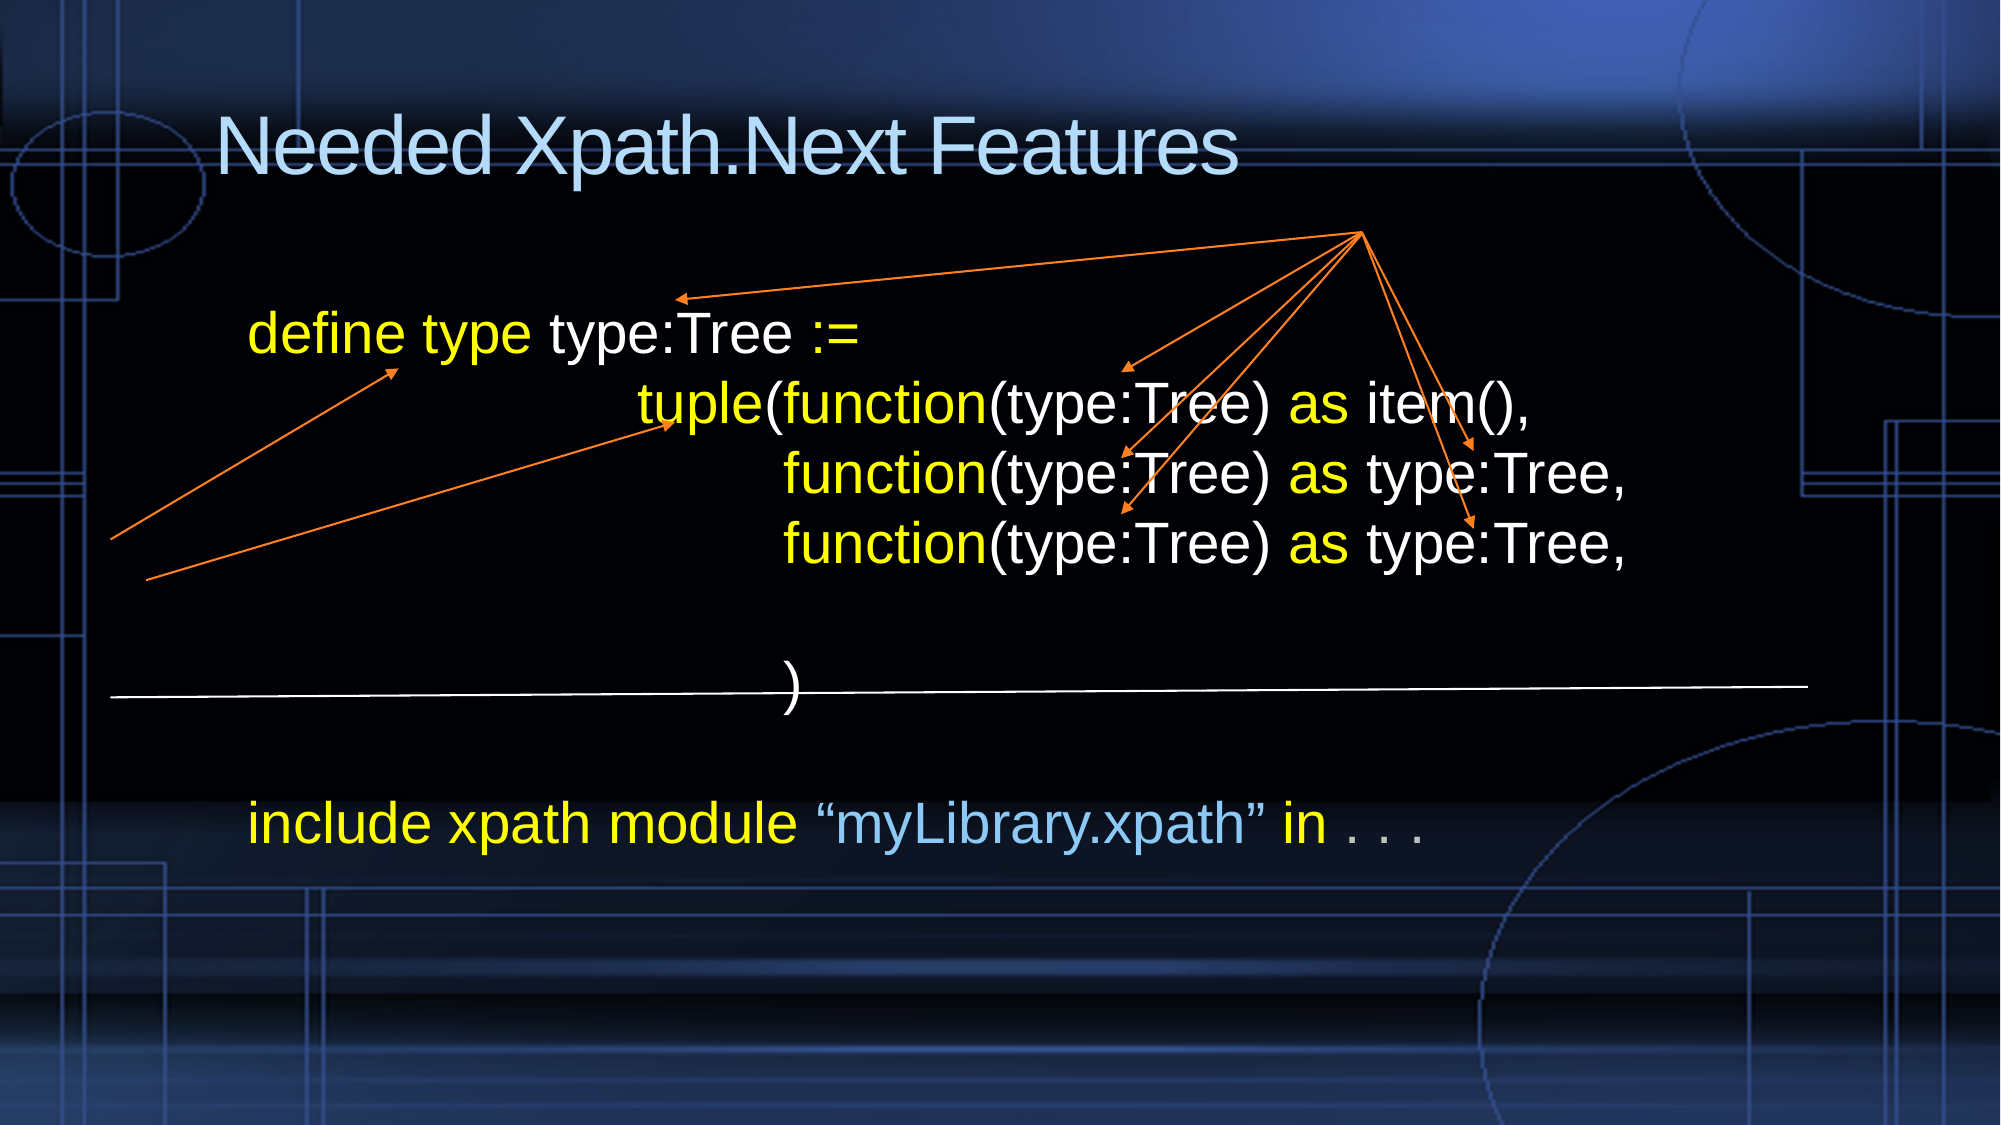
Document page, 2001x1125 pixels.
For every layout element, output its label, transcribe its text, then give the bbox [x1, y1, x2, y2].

title Needed Xpath.Next Features [200, 83, 1900, 234]
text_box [1361, 231, 1475, 530]
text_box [109, 686, 1809, 698]
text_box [1120, 233, 1358, 515]
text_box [110, 367, 400, 540]
text_box define type type:Tree := tuple(function(type:Tree) as item(), function(type:Tree) as type:Tree, function(type:Tree) as type:Tree, ) include xpath module “myLibrary.xpath” in . . . [232, 288, 1715, 686]
text_box define type type:Tree := tuple(function(type:Tree) as item(), function(type:Tree) as type:Tree, function(type:Tree) as type:Tree, ) include xpath module “myLibrary.xpath” in . . . [232, 711, 1715, 863]
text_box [674, 231, 1120, 301]
picture [0, 0, 2001, 1125]
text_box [145, 421, 676, 581]
